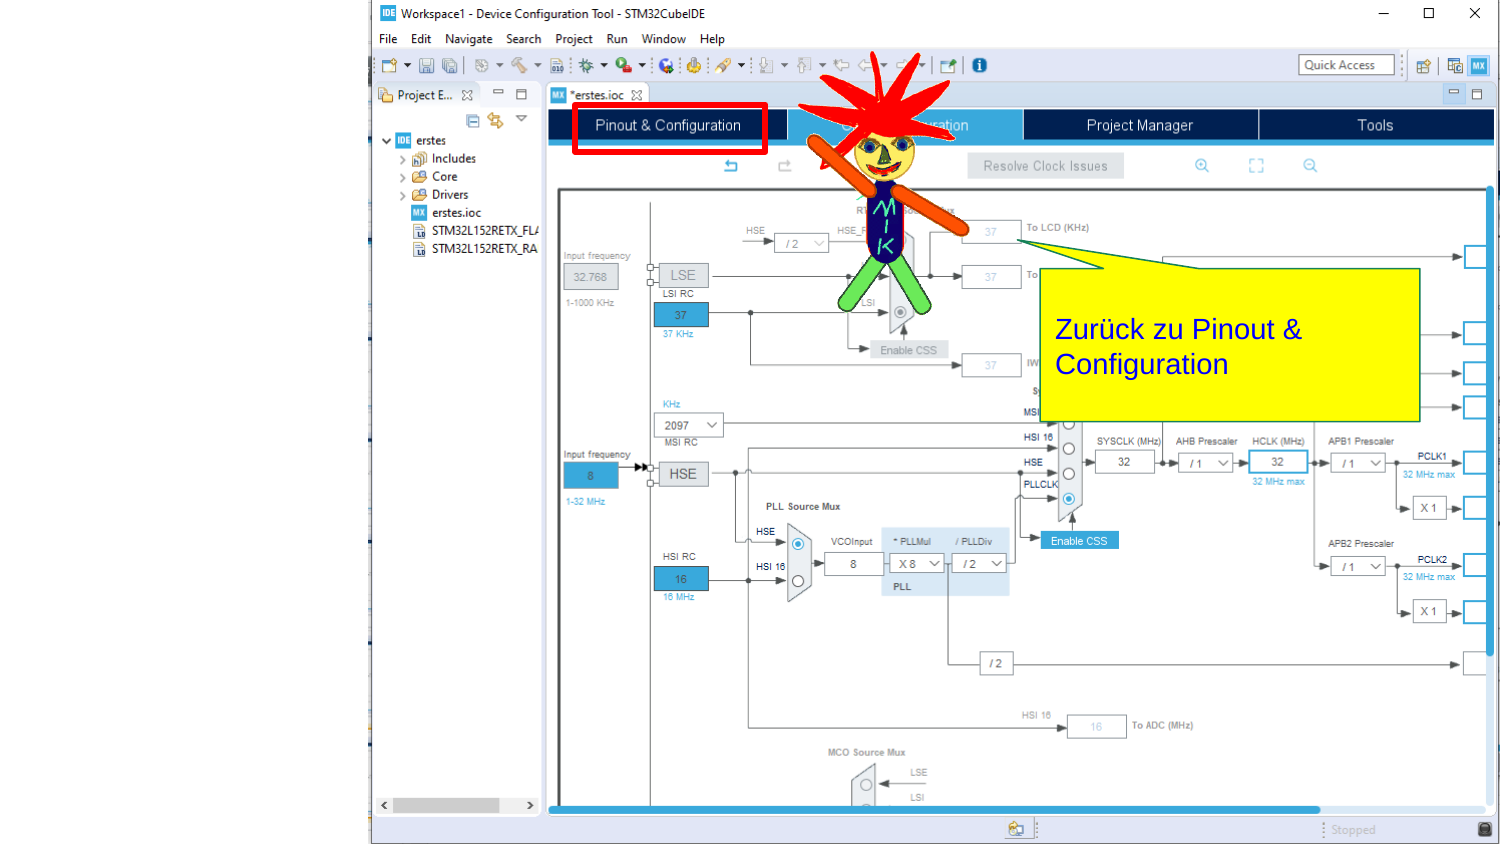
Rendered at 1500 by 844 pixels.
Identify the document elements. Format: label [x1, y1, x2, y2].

picture [368, 0, 1500, 844]
